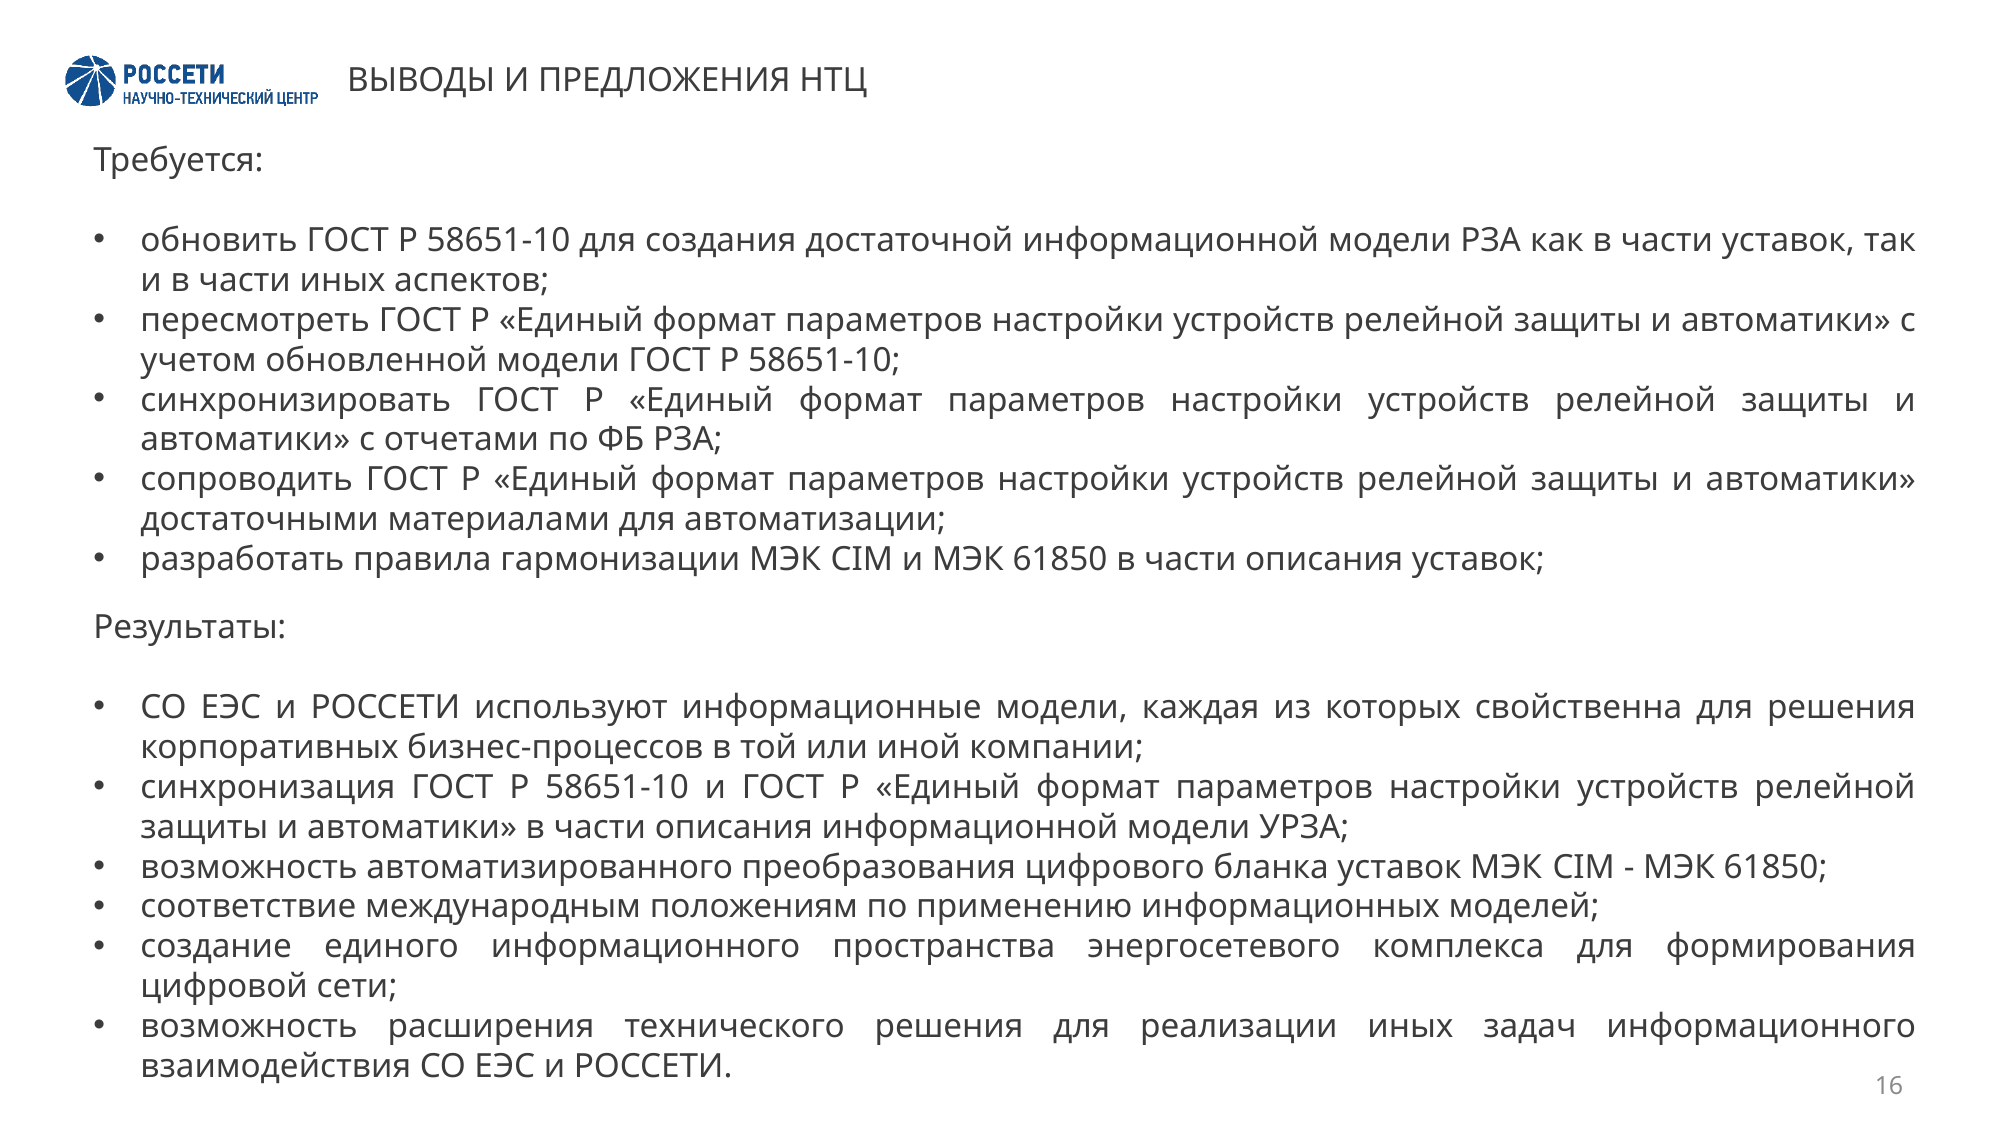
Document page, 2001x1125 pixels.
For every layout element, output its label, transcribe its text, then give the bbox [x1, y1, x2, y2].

text_box Результаты: СО ЕЭС и РОССЕТИ используют информационные модели, каждая из которых свойственна для решения корпоративных бизнес-процессов в той или иной компании; синхронизация ГОСТ Р 58651-10 и ГОСТ Р «Единый формат параметров настройки устройств релейной защиты и автоматики» в части описания информационной модели УРЗА; возможность автоматизированного преобразования цифрового бланка уставок МЭК CIM - МЭК 61850; соответствие международным положениям по применению информационных моделей; создание единого информационного пространства энергосетевого комплекса для формирования цифровой сети; возможность расширения технического решения для реализации иных задач информационного взаимодействия СО ЕЭС и РОССЕТИ. [78, 597, 1934, 1092]
title ВЫВОДЫ И ПРЕДЛОЖЕНИЯ НТЦ [347, 62, 1904, 130]
text_box Требуется: обновить ГОСТ Р 58651-10 для создания достаточной информационной модели РЗА как в части уставок, так и в части иных аспектов; пересмотреть ГОСТ Р «Единый формат параметров настройки устройств релейной защиты и автоматики» с учетом обновленной модели ГОСТ Р 58651-10; синхронизировать ГОСТ Р «Единый формат параметров настройки устройств релейной защиты и автоматики» с отчетами по ФБ РЗА; сопроводить ГОСТ Р «Единый формат параметров настройки устройств релейной защиты и автоматики» достаточными материалами для автоматизации; разработать правила гармонизации МЭК CIM и МЭК 61850 в части описания уставок; [78, 130, 1934, 597]
picture [55, 41, 325, 118]
